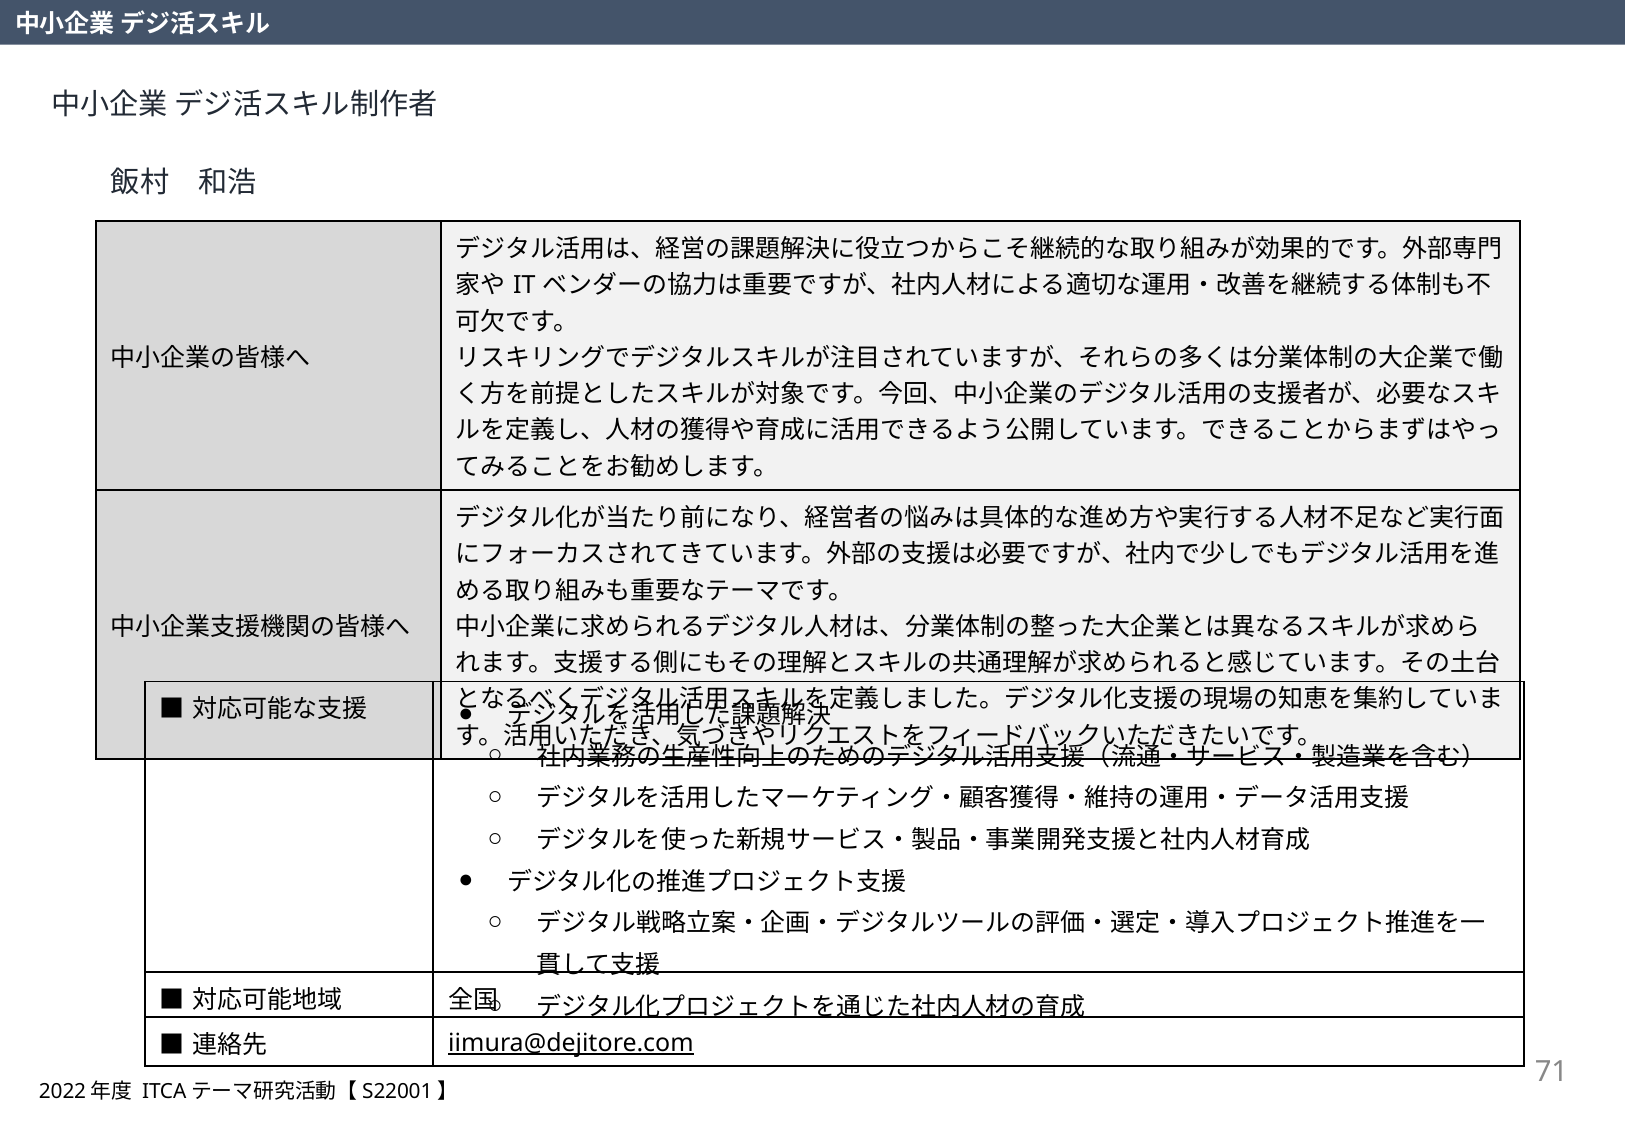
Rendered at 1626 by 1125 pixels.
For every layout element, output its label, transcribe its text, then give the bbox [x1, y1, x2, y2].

text_box 中小企業 デジ活スキル制作者 [36, 78, 1185, 129]
table_cell 中小企業支援機関の皆様へ [97, 491, 440, 758]
table_header デジタル活用は、経営の課題解決に役立つからこそ継続的な取り組みが効果的です。外部専門家やITベンダーの協力は重要ですが、社内人材による適切な運用・改善を継続する体制も不可欠です。 リスキリングでデジタルスキルが注目されていますが、それらの多くは分業体制の大企業で働く方を前提としたスキルが対象です。今回、中小企業のデジタル活用の支援者が、必要なスキルを定義し、人材の獲得や育成に活用できるよう公開しています。できることからまずはやってみることをお勧めします。 [442, 222, 1519, 489]
table_cell ■対応可能地域 [146, 973, 432, 1016]
table_cell 全国 [434, 973, 1523, 1016]
slide_number 71 [1217, 1042, 1584, 1103]
table_header ■対応可能な支援 [146, 682, 432, 971]
text_box 中小企業 デジ活スキル [0, 0, 1625, 45]
table_header デジタルを活用した課題解決 社内業務の生産性向上のためのデジタル活用支援（流通・サービス・製造業を含む） デジタルを活用したマーケティング・顧客獲得・維持の運用・データ活用支援 デジタルを使った新規サービス・製品・事業開発支援と社内人材育成 デジタル化の推進プロジェクト支援 デジタル戦略立案・企画・デジタルツールの評価・選定・導入プロジェクト推進を一貫して支援 デジタル化プロジェクトを通じた社内人材の育成 [434, 682, 1523, 971]
table_header 中小企業の皆様へ [97, 222, 440, 489]
table_cell デジタル化が当たり前になり、経営者の悩みは具体的な進め方や実行する人材不足など実行面にフォーカスされてきています。外部の支援は必要ですが、社内で少しでもデジタル活用を進める取り組みも重要なテーマです。 中小企業に求められるデジタル人材は、分業体制の整った大企業とは異なるスキルが求められます。支援する側にもその理解とスキルの共通理解が求められると感じています。その土台となるべくデジタル活用スキルを定義しました。デジタル化支援の現場の知恵を集約しています。活用いただき、気づきやリクエストをフィードバックいただきたいです。 [442, 491, 1519, 681]
text_box 飯村 和浩 [95, 156, 1244, 207]
table_cell ■連絡先 [146, 1018, 432, 1065]
table_cell iimura@dejitore.com [434, 1018, 1523, 1065]
